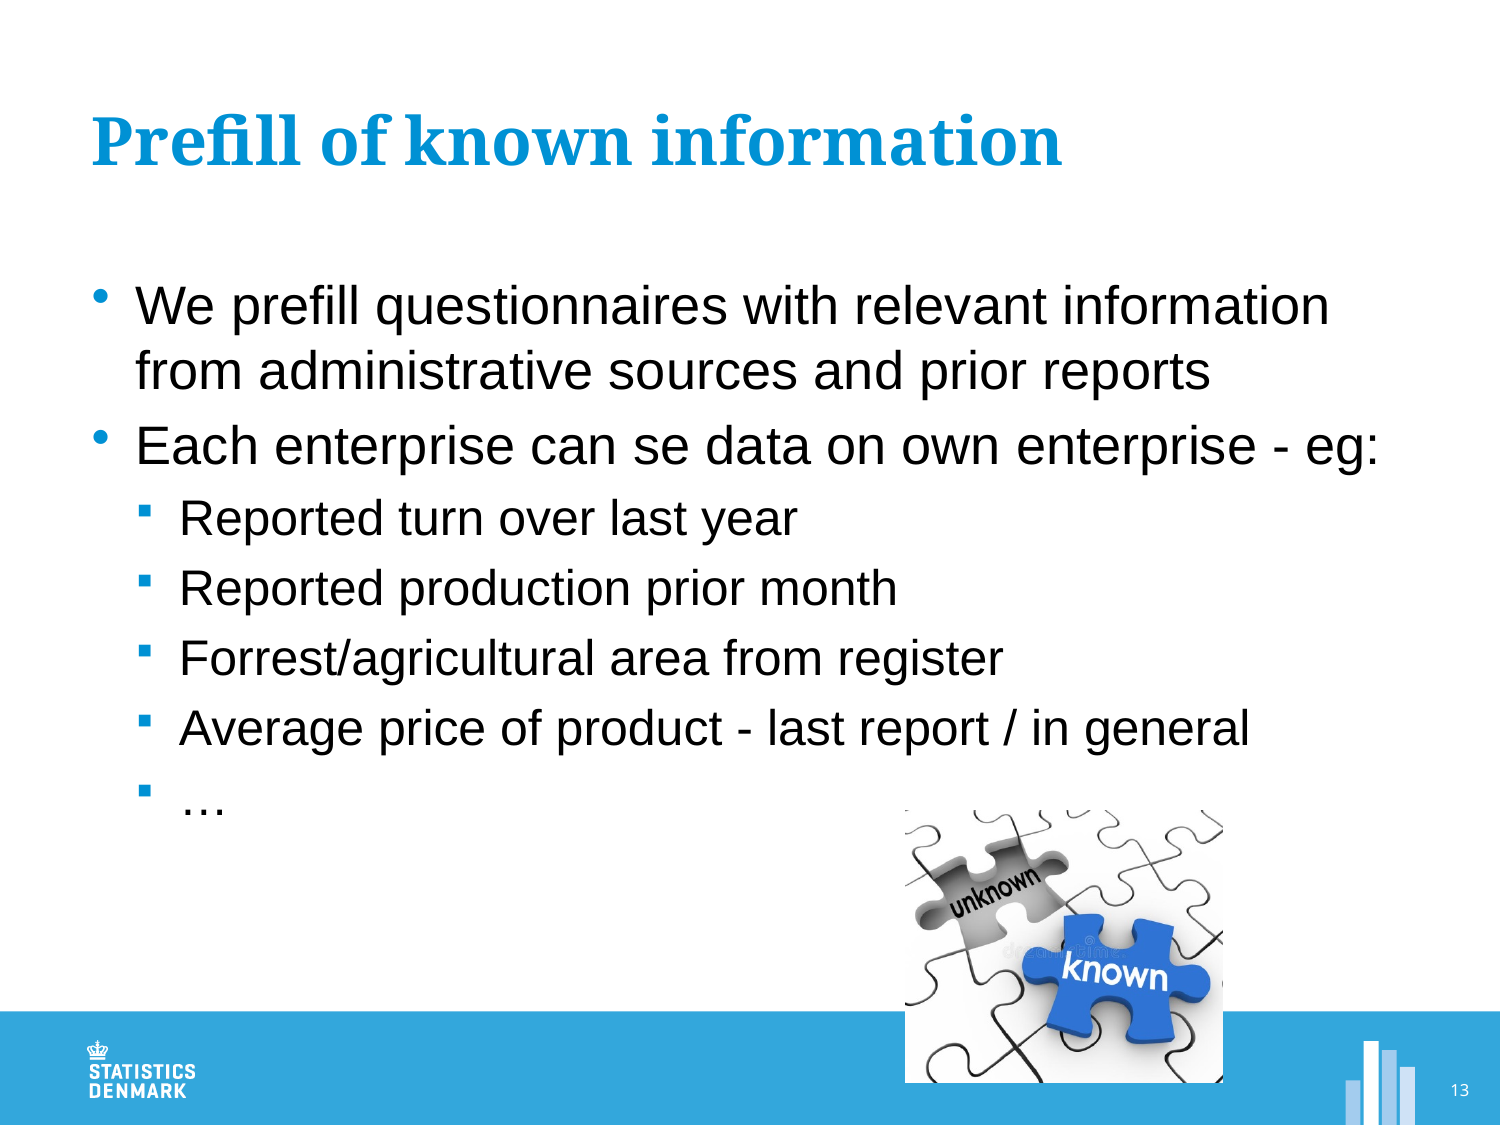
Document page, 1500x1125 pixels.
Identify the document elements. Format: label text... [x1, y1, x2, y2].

list We prefill questionnaires with relevant information from administrative sources and prior reports Each enterprise can se data on own enterprise - eg: Reported turn over last year Reported production prior month Forrest/agricultural area from register Average price of product - last report / in general … [76, 262, 1425, 1005]
title Prefill of known information [76, 45, 1424, 233]
picture [87, 1040, 195, 1098]
picture [904, 810, 1223, 1083]
slide_number 13 [1425, 1068, 1495, 1113]
